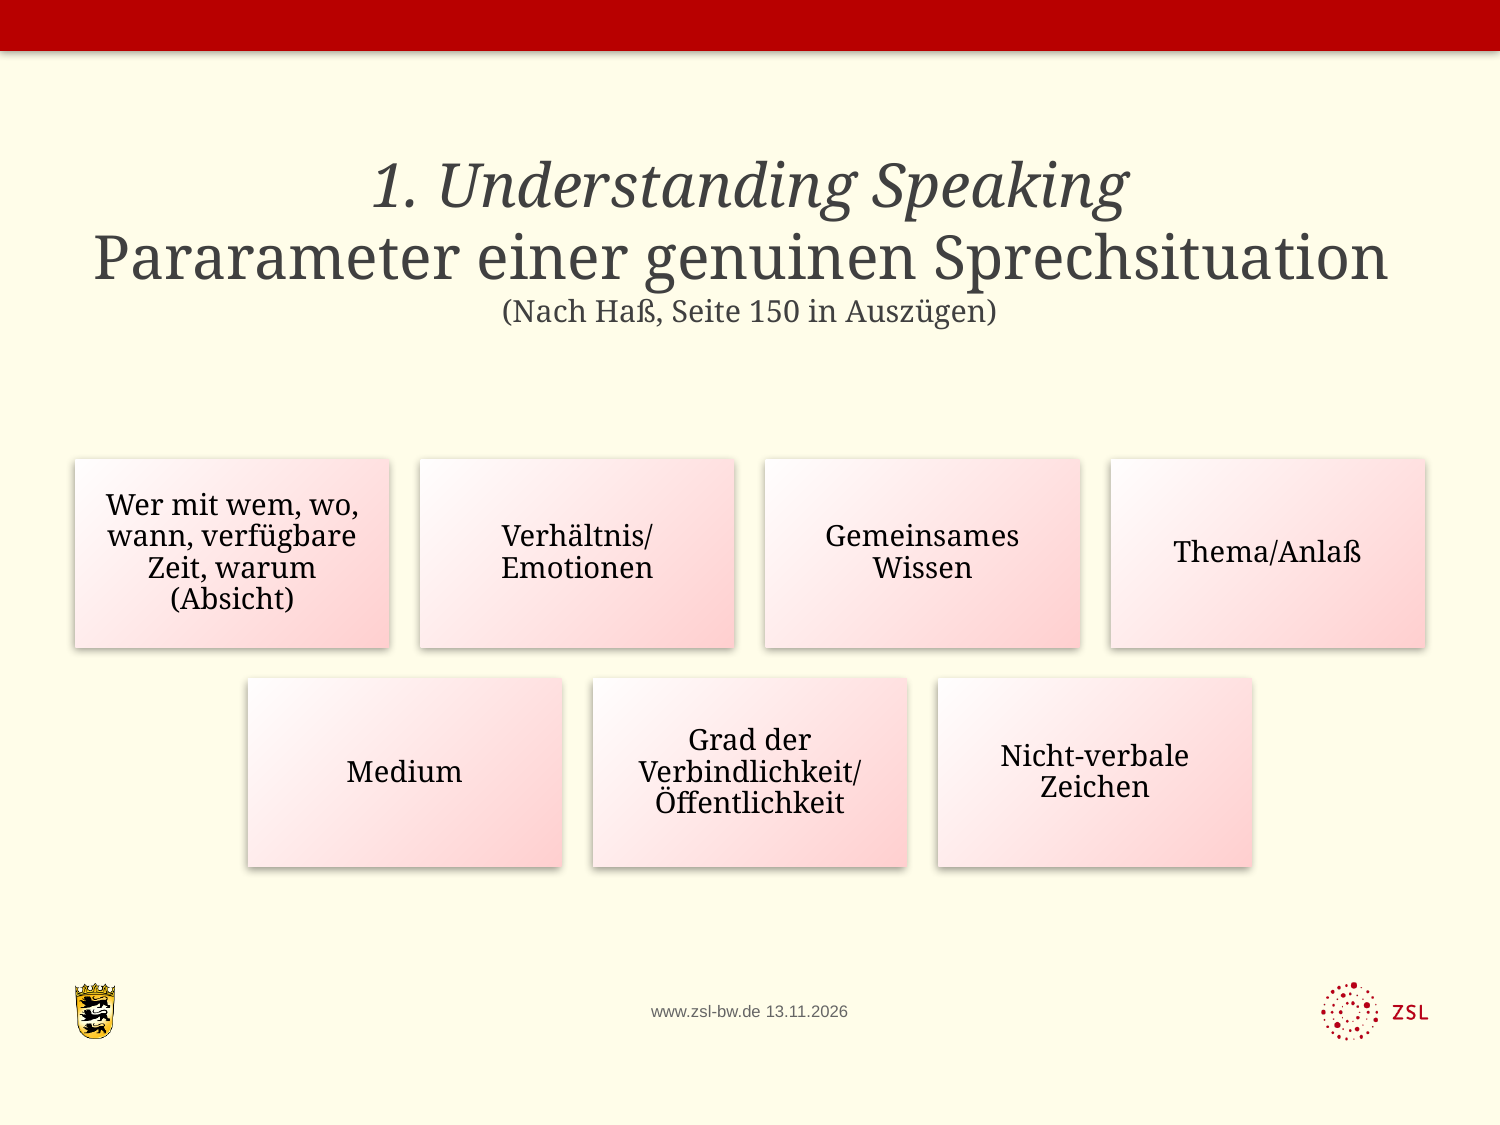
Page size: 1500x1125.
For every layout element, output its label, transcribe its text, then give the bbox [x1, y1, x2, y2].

title 1. Understanding Speaking Pararameter einer genuinen Sprechsituation (Nach Haß, Seite 150 in Auszügen) [75, 113, 1425, 360]
picture [73, 981, 117, 1041]
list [74, 361, 1426, 965]
picture [1320, 981, 1429, 1041]
